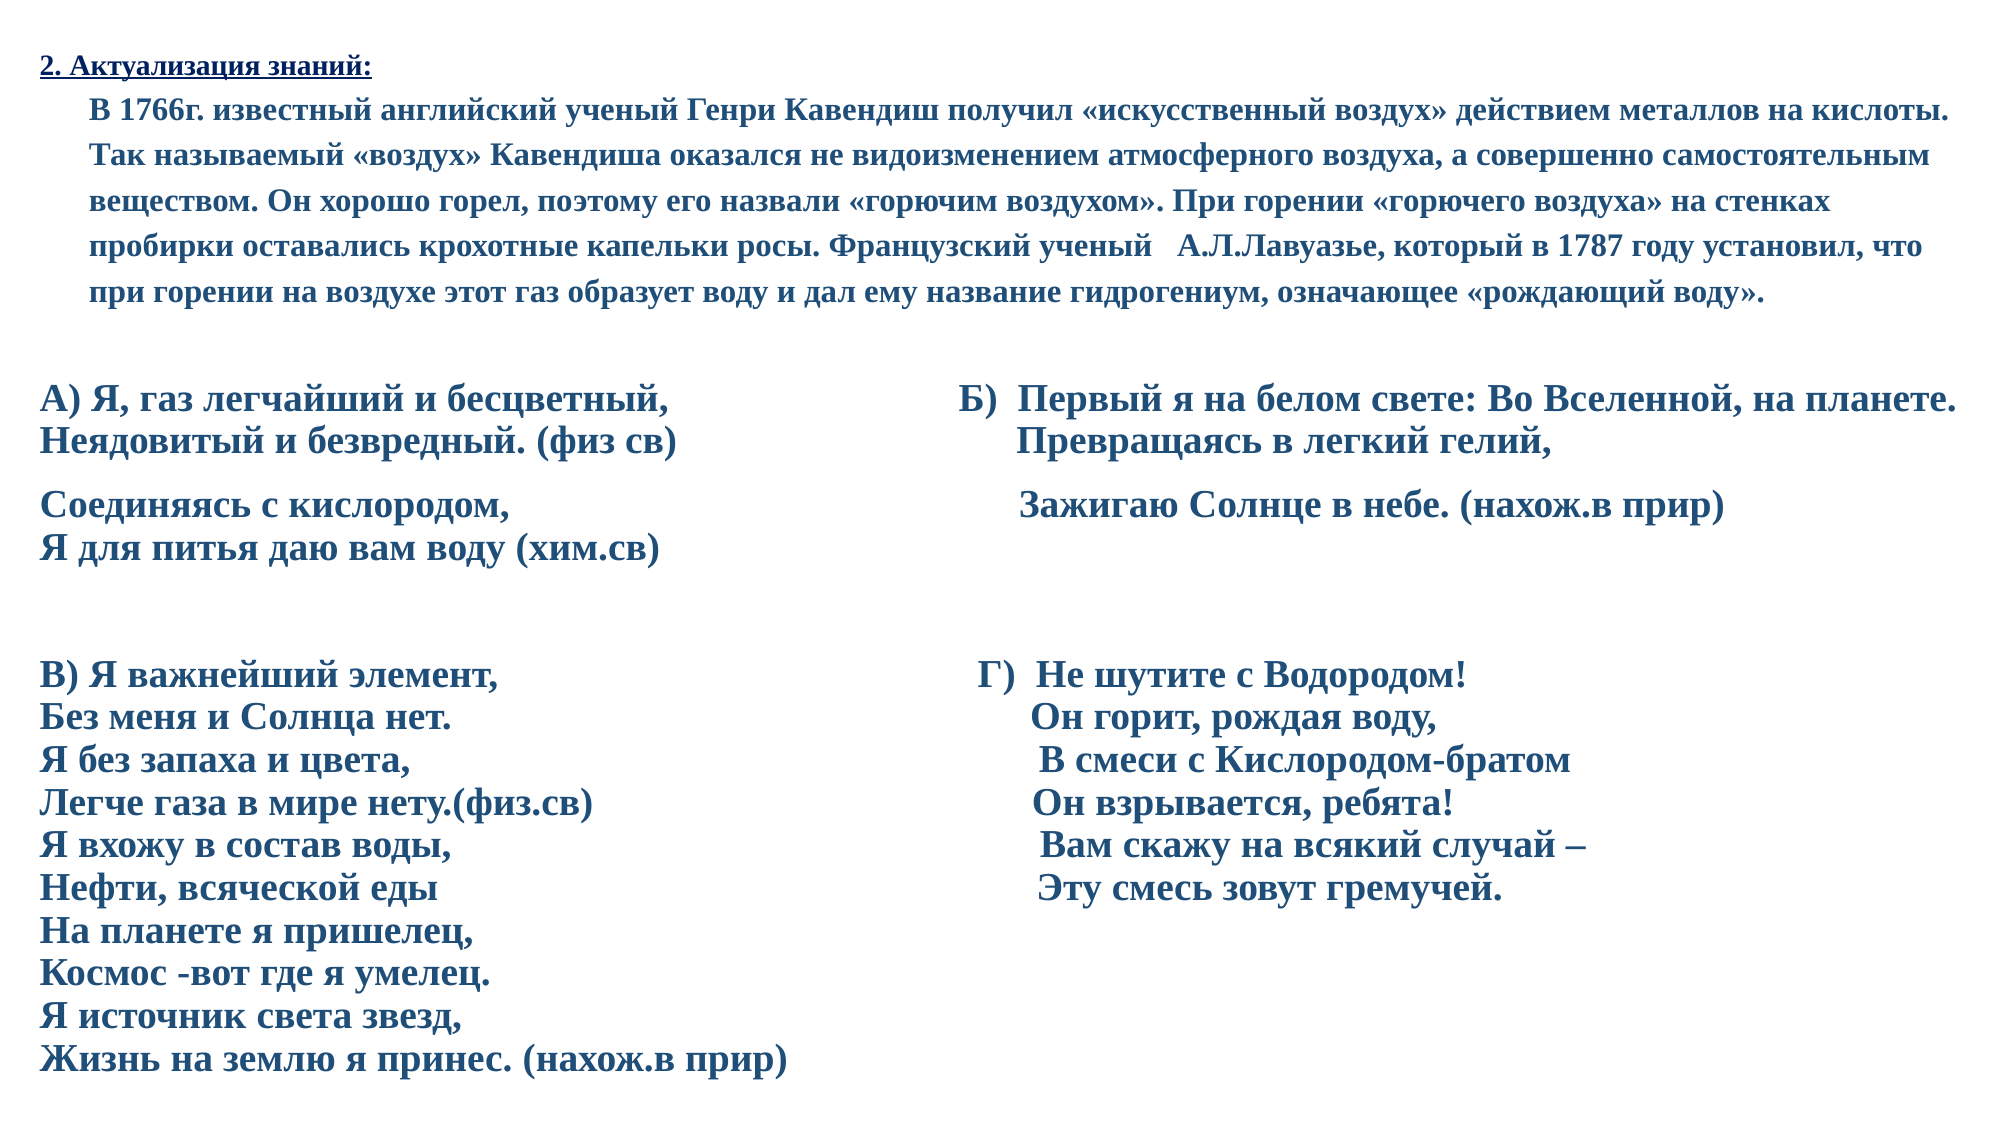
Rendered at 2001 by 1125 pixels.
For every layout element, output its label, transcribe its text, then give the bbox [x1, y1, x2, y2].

list А) Я, газ легчайший и бесцветный, Б) Первый я на белом свете: Во Вселенной, на планете. Неядовитый и безвредный. (физ св) Превращаясь в легкий гелий, Соединяясь с кислородом, Зажигаю Солнце в небе. (нахож.в прир) Я для питья даю вам воду (хим.св) В) Я важнейший элемент, Г) Не шутите с Водородом! Без меня и Солнца нет. Он горит, рождая воду, Я без запаха и цвета, В смеси с Кислородом-братом Легче газа в мире нету.(физ.св) Он взрывается, ребята! Я вхожу в состав воды, Вам скажу на всякий случай – Нефти, всяческой еды Эту смесь зовут гремучей. На планете я пришелец, Космос -вот где я умелец. Я источник света звезд, Жизнь на землю я принес. (нахож.в прир) [24, 369, 1975, 1125]
title 2. Актуализация знаний: В 1766г. известный английский ученый Генри Кавендиш получил «искусственный воздух» действием металлов на кислоты. Так называемый «воздух» Кавендиша оказался не видоизменением атмосферного воздуха, а совершенно самостоятельным веществом. Он хорошо горел, поэтому его назвали «горючим воздухом». При горении «горючего воздуха» на стенках пробирки оставались крохотные капельки росы. Французский ученый А.Л.Лавуазье, который в 1787 году установил, что при горении на воздухе этот газ образует воду и дал ему название гидрогениум, означающее «рождающий воду». [24, 15, 1975, 369]
